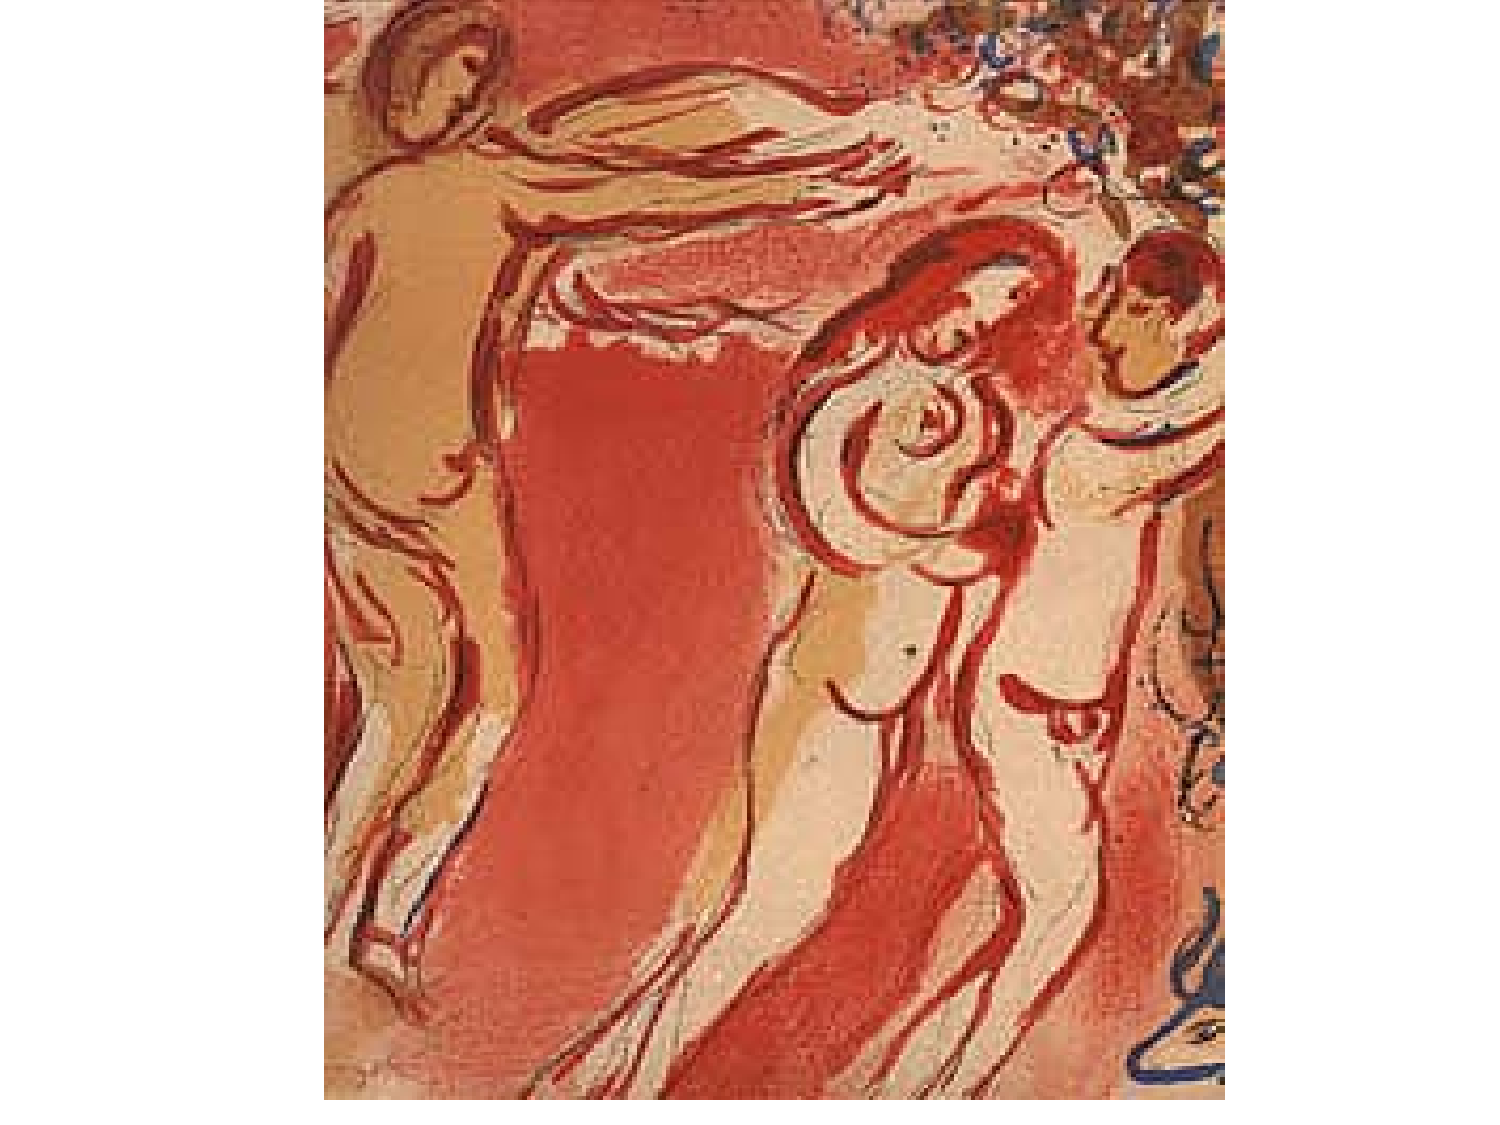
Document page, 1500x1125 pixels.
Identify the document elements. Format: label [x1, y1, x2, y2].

picture [324, 0, 1226, 1101]
